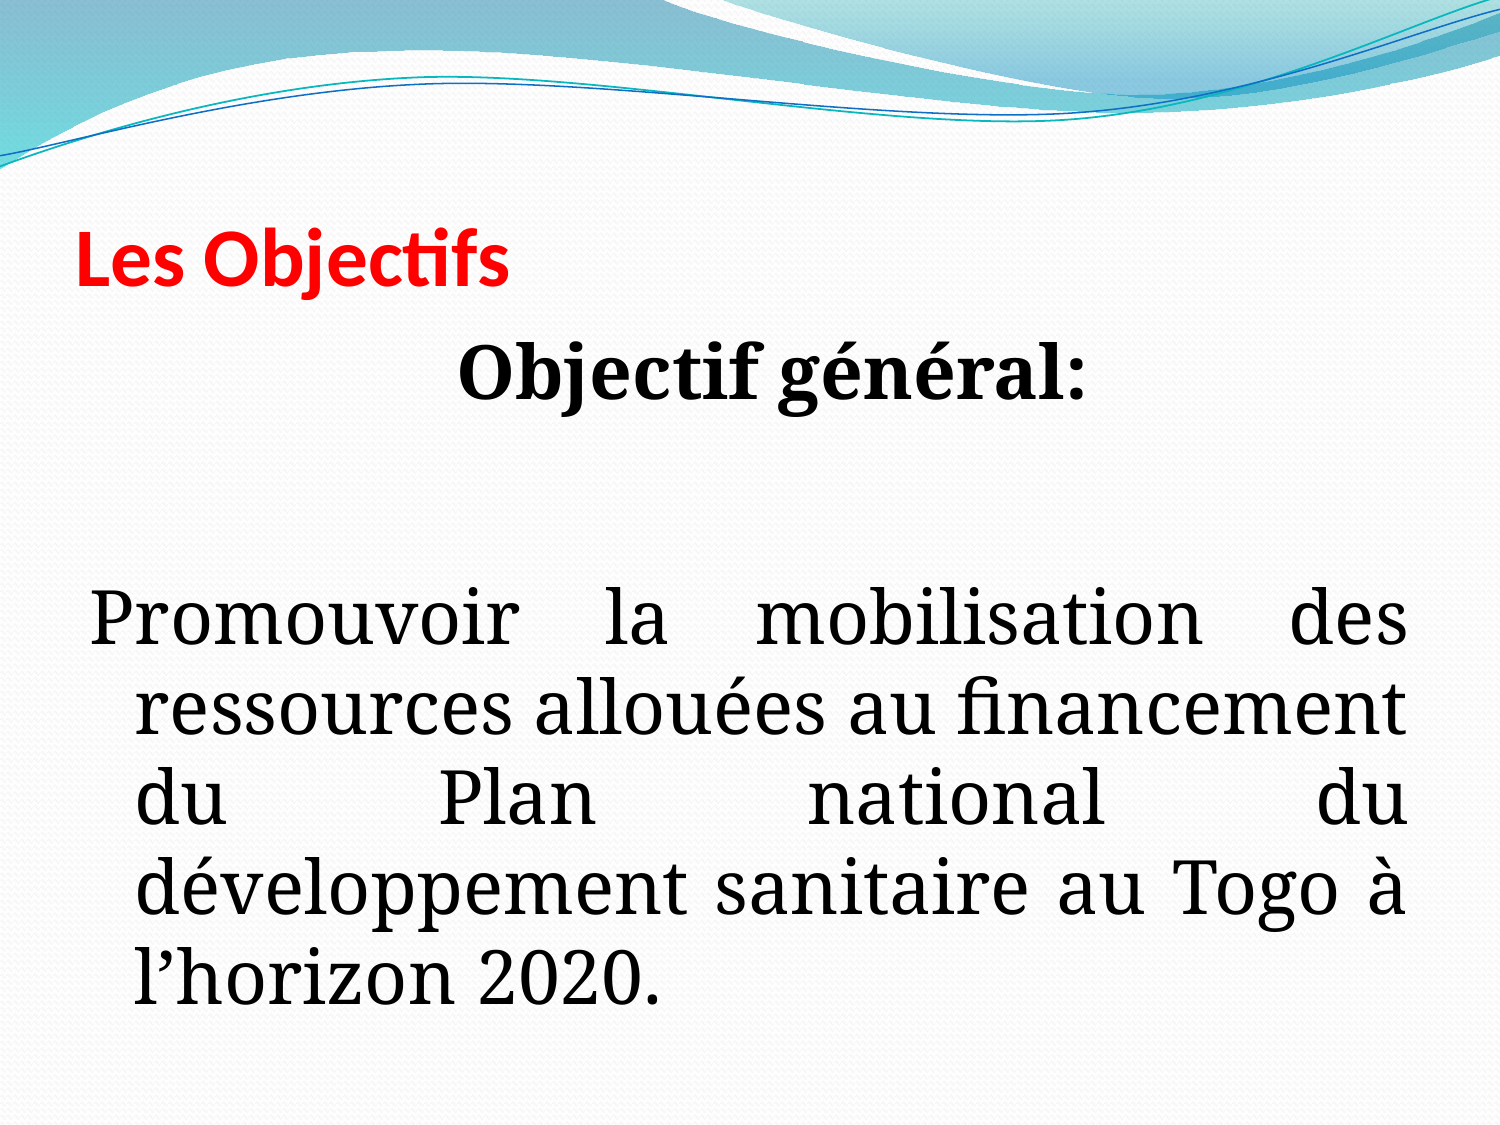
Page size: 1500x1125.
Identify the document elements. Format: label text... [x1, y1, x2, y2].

title Les Objectifs [75, 115, 1425, 303]
list Objectif général: Promouvoir la mobilisation des ressources allouées au financement du Plan national du développement sanitaire au Togo à l’horizon 2020. [75, 317, 1425, 1038]
